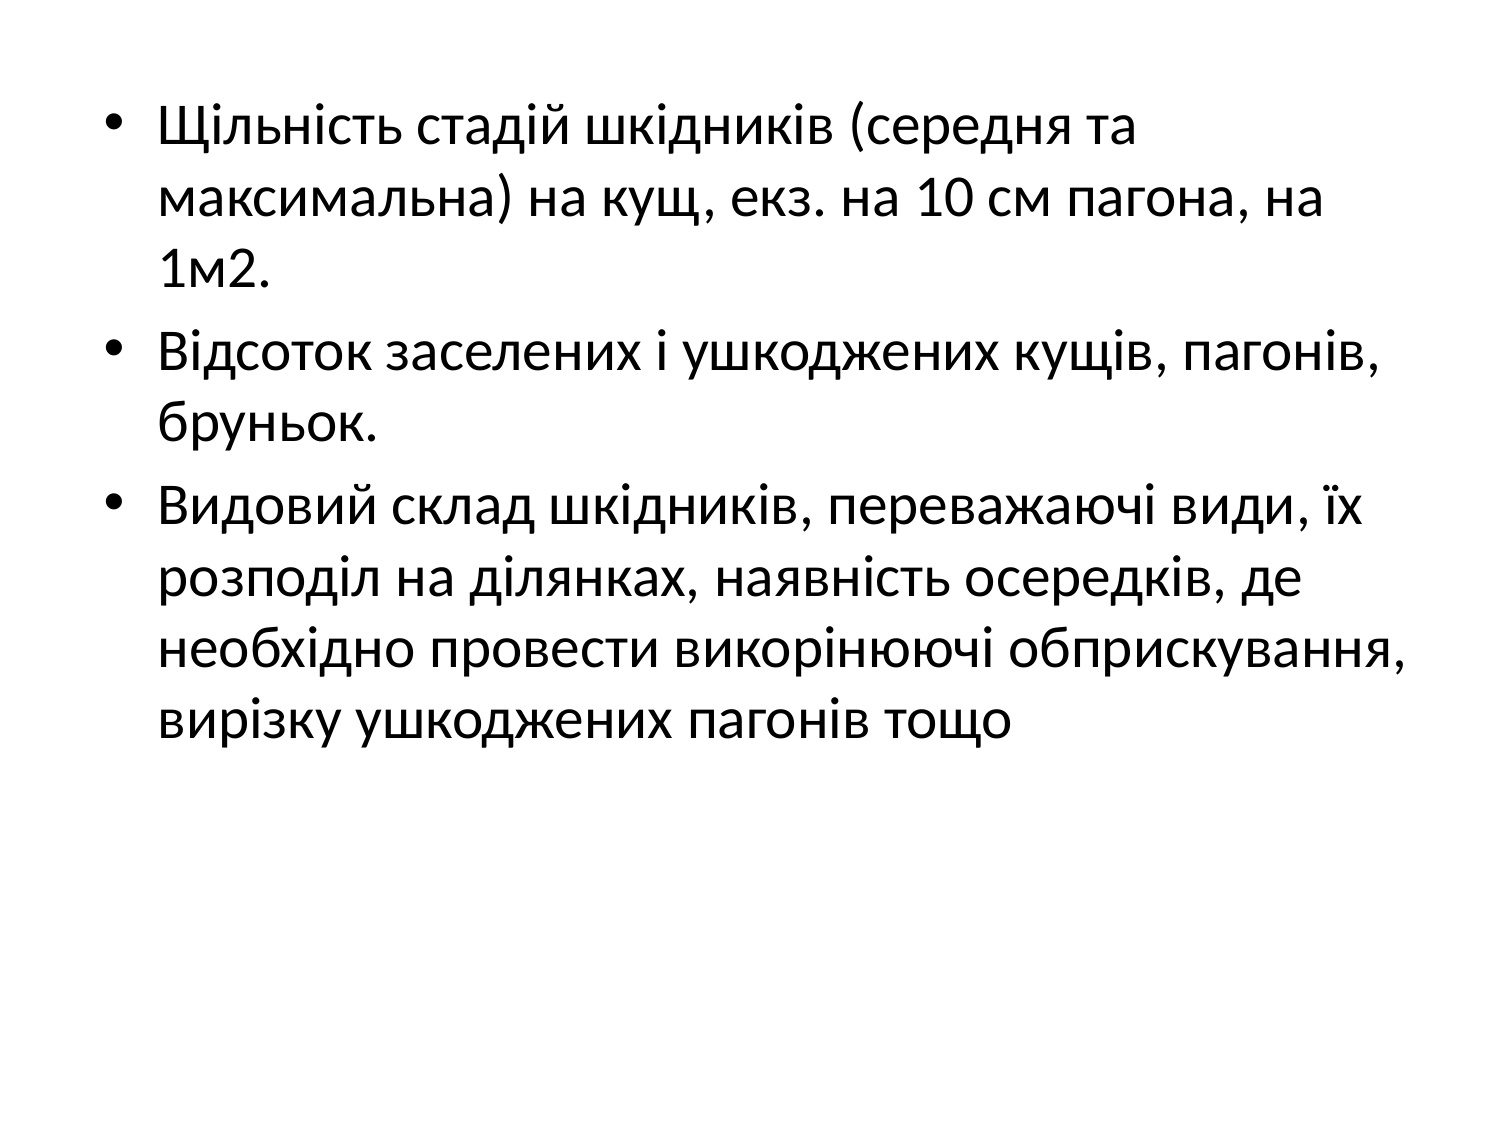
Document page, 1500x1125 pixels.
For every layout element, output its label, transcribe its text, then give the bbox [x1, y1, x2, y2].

list Щільність стадій шкідників (середня та максимальна) на кущ, екз. на 10 см пагона, на 1м2. Відсоток заселених і ушкоджених кущів, пагонів, бруньок. Видовий склад шкідників, переважаючі види, їх розподіл на ділянках, наявність осередків, де необхідно провести викорінюючі обприскування, вирізку ушкоджених пагонів тощо [88, 78, 1439, 821]
